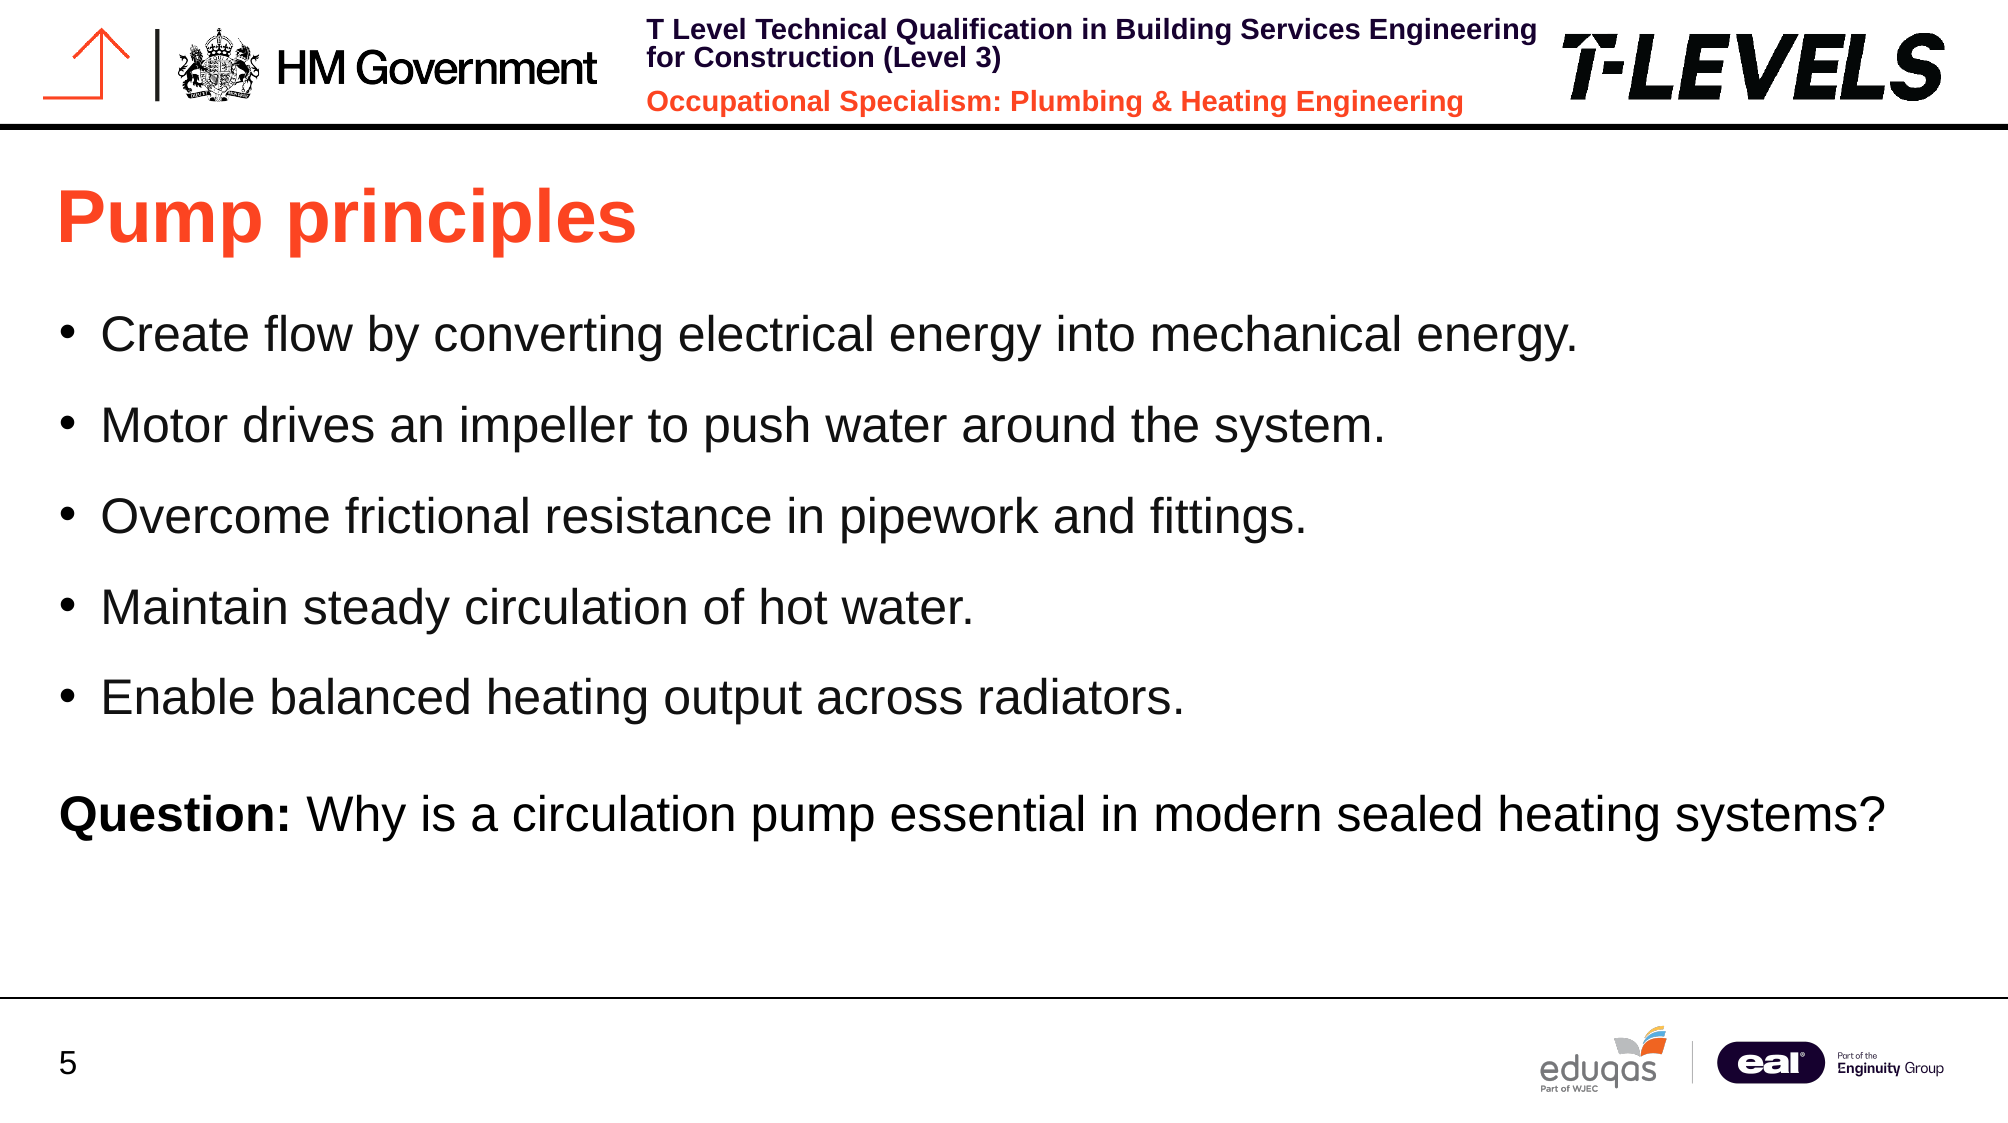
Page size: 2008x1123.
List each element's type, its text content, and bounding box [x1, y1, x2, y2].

title Pump principles [41, 111, 1949, 314]
picture [1535, 1021, 1949, 1097]
list Create flow by converting electrical energy into mechanical energy. Motor drives an impeller to push water around the system. Overcome frictional resistance in pipework and fittings. Maintain steady circulation of hot water. Enable balanced heating output across radiators. Question: Why is a circulation pump essential in modern sealed heating systems? [59, 295, 1949, 975]
picture [38, 27, 136, 100]
picture [1543, 25, 1964, 108]
picture [155, 28, 597, 102]
